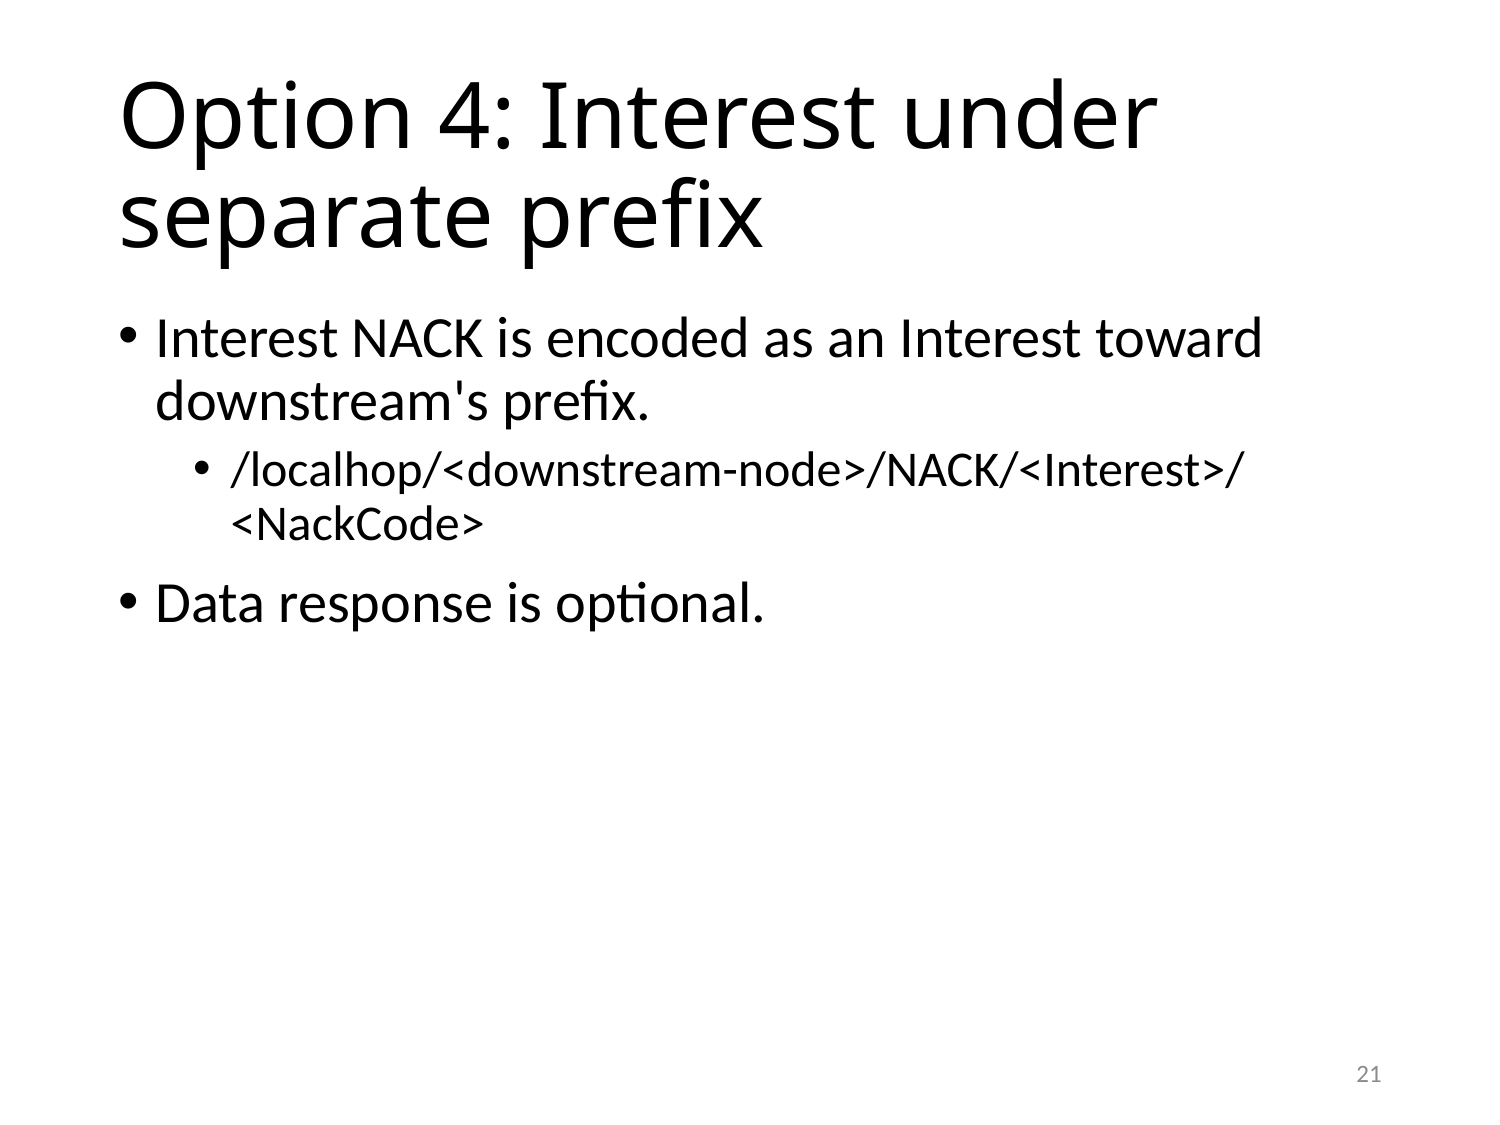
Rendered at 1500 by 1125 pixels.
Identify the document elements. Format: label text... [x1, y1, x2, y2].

slide_number 21 [1059, 1042, 1397, 1103]
list Interest NACK is encoded as an Interest toward downstream's prefix. /localhop/<downstream-node>/NACK/<Interest>/<NackCode> Data response is optional. [103, 299, 1397, 1014]
title Option 4: Interest under separate prefix [103, 59, 1397, 278]
